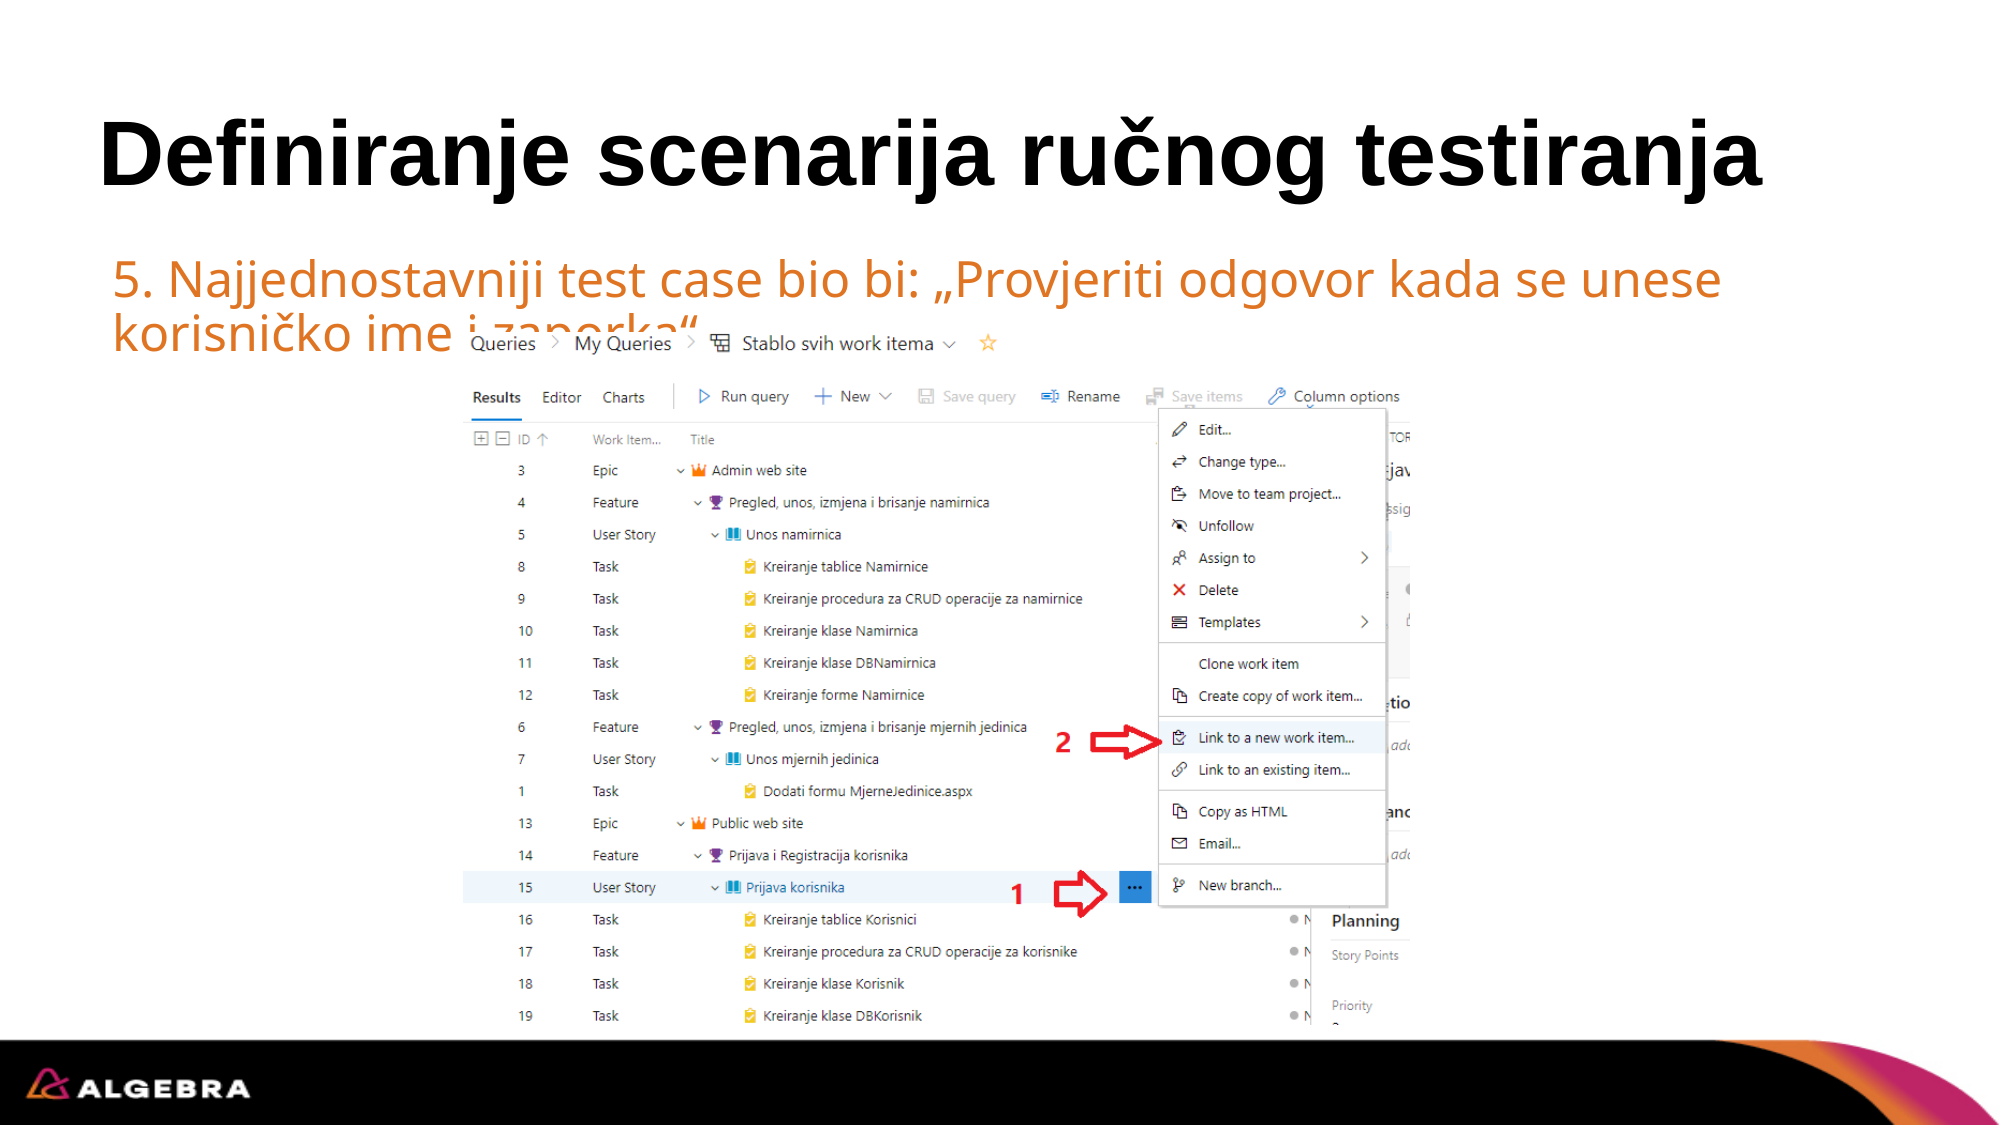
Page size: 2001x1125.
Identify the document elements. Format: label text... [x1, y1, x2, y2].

title Definiranje scenarija ručnog testiranja [98, 81, 1910, 213]
list 5. Najjednostavniji test case bio bi: „Provjeriti odgovor kada se unese korisničko ime i zaporka“ [98, 246, 1908, 991]
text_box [463, 332, 1410, 1025]
picture [0, 0, 2001, 1125]
